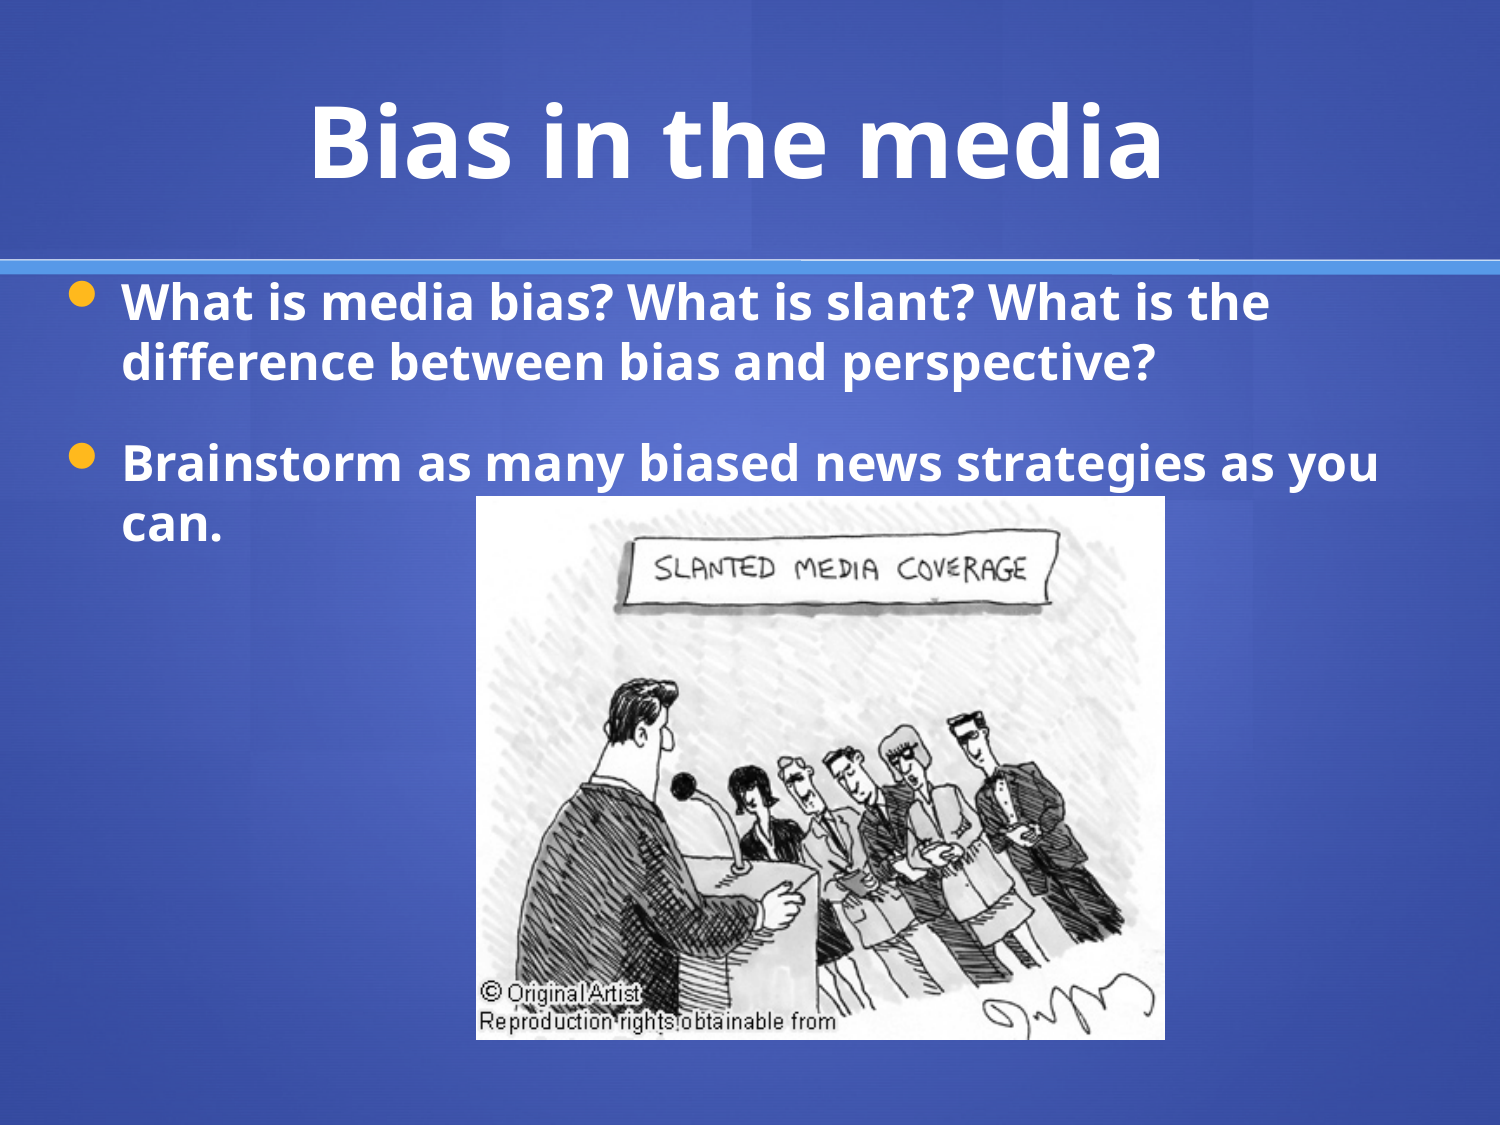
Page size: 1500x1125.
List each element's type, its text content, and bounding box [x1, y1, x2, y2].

list What is media bias? What is slant? What is the difference between bias and perspective? Brainstorm as many biased news strategies as you can. [50, 262, 1400, 1005]
picture [474, 495, 1166, 1041]
title Bias in the media [75, 45, 1425, 233]
